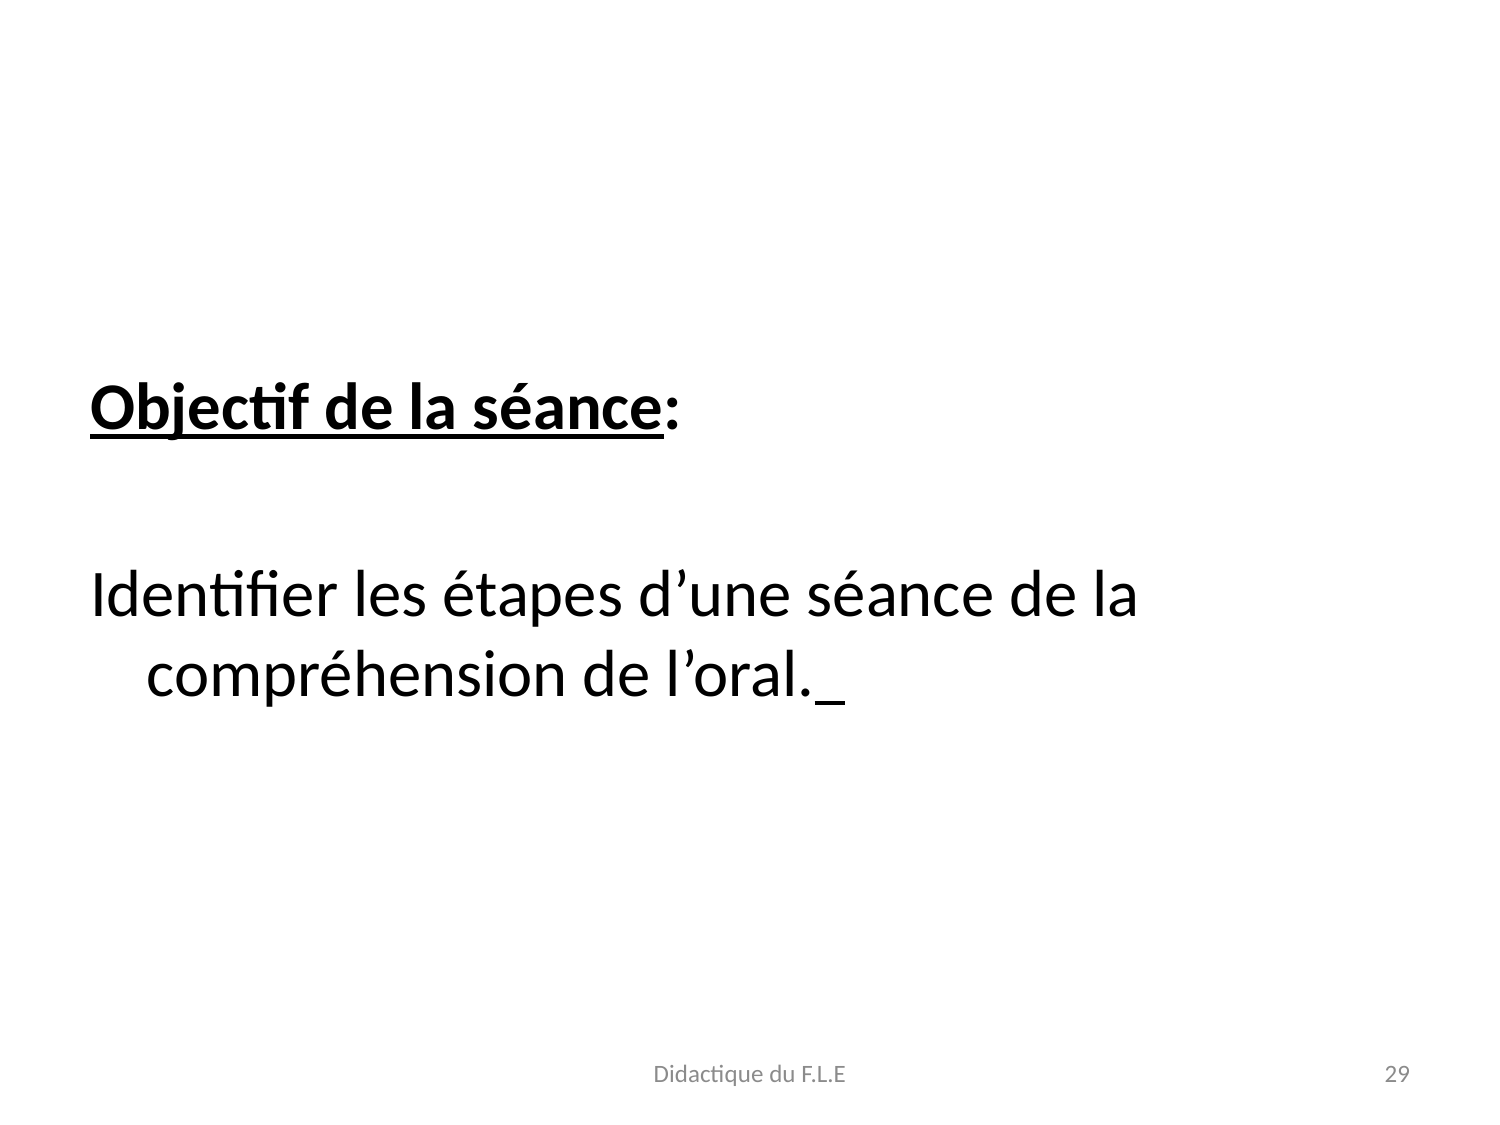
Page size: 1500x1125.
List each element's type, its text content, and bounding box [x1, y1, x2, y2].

list Objectif de la séance: Identifier les étapes d’une séance de la compréhension de l’oral. [75, 262, 1425, 1005]
slide_number 29 [1074, 1042, 1425, 1103]
footer Didactique du F.L.E [512, 1042, 988, 1103]
